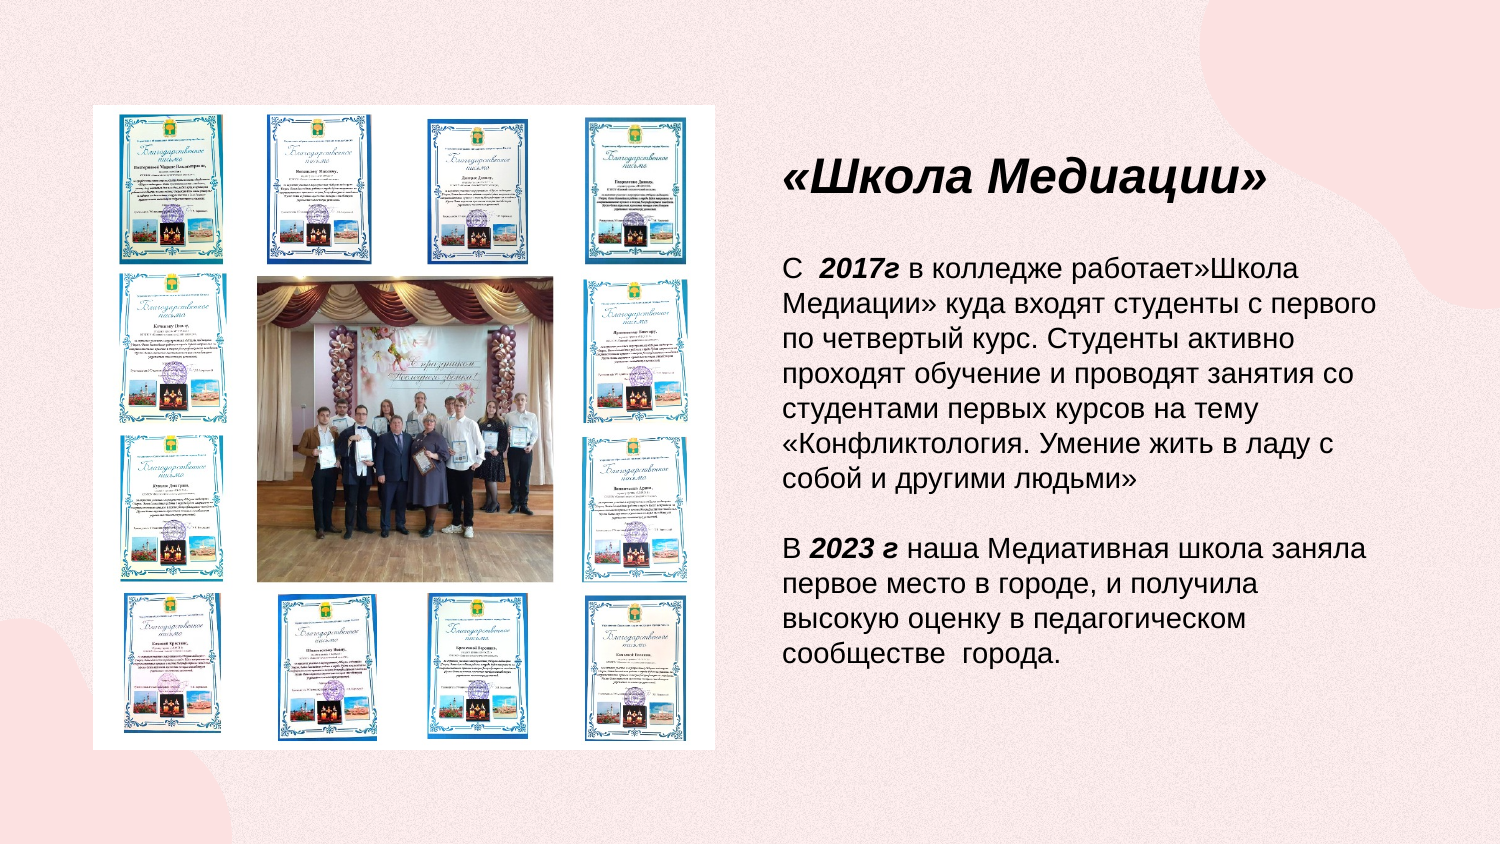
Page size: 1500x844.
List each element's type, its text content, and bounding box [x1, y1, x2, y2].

subtitle С 2017г в колледже работает»Школа Медиации» куда входят студенты с первого по четвертый курс. Студенты активно проходят обучение и проводят занятия со студентами первых курсов на тему «Конфликтология. Умение жить в ладу с собой и другими людьми» В 2023 г наша Медиативная школа заняла первое место в городе, и получила высокую оценку в педагогическом сообществе города. [767, 234, 1395, 797]
picture [93, 105, 716, 751]
title «Школа Медиации» [767, 128, 1329, 211]
